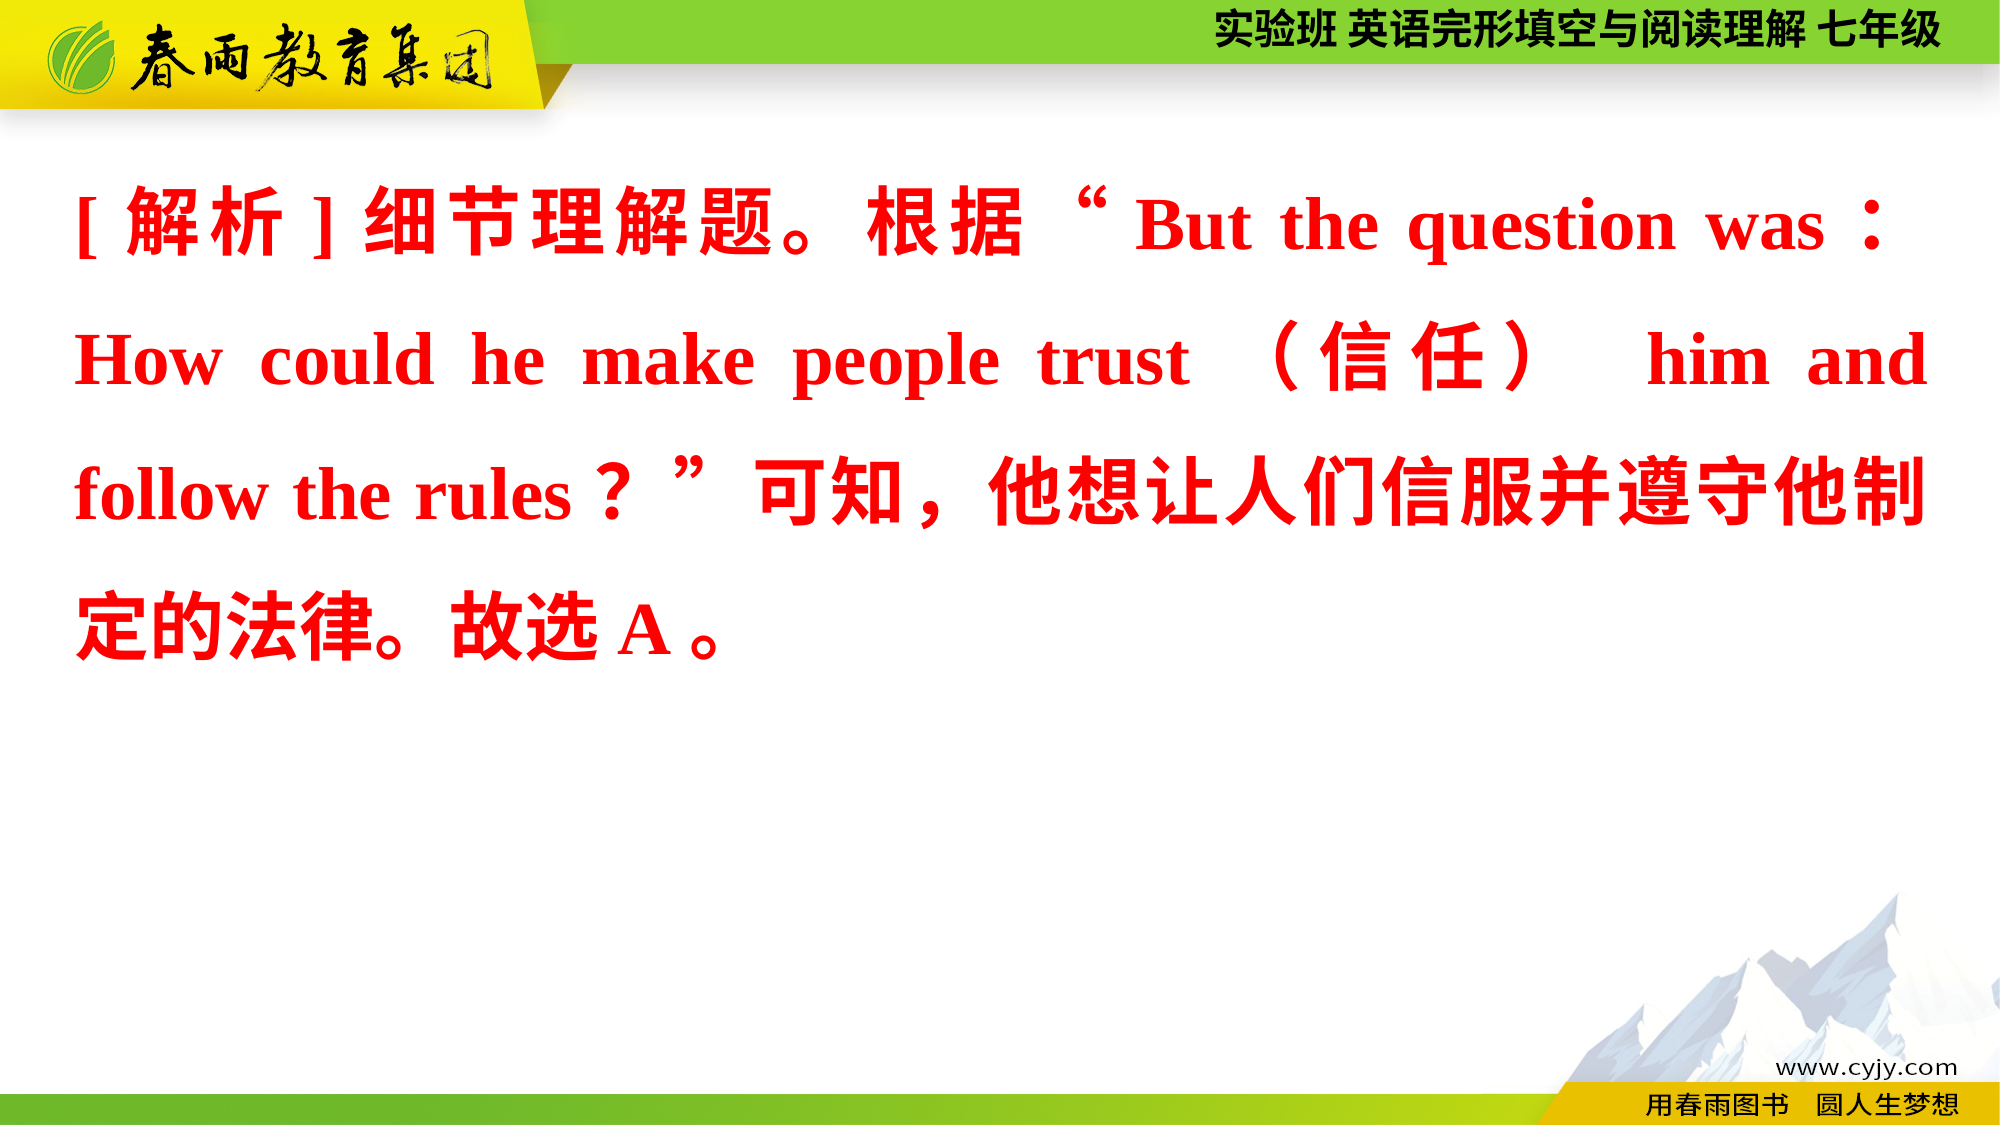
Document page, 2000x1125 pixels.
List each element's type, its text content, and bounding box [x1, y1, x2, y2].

picture [0, 0, 2000, 1125]
list [解析]细节理解题。根据“But the question was： How could he make people trust（信任） him and follow the rules？”可知，他想让人们信服并遵守他制定的法律。故选A。 [59, 122, 1944, 666]
